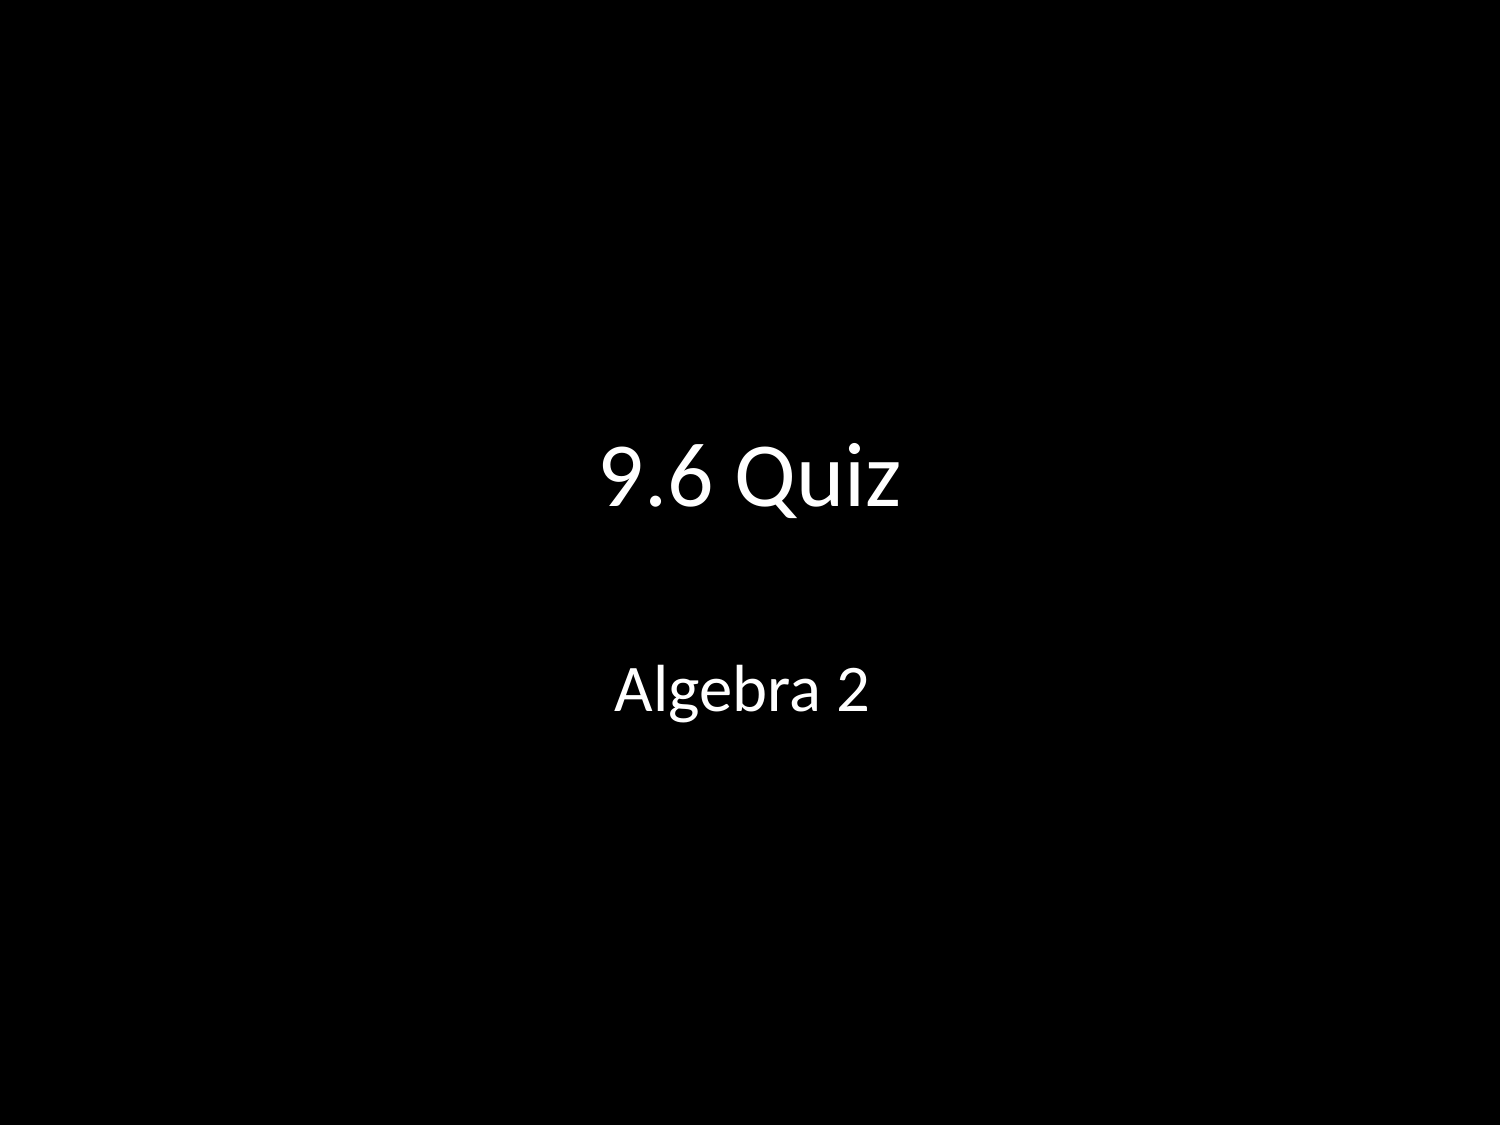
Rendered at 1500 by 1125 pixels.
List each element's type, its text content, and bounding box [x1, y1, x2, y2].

title 9.6 Quiz [112, 349, 1388, 591]
subtitle Algebra 2 [225, 637, 1275, 925]
